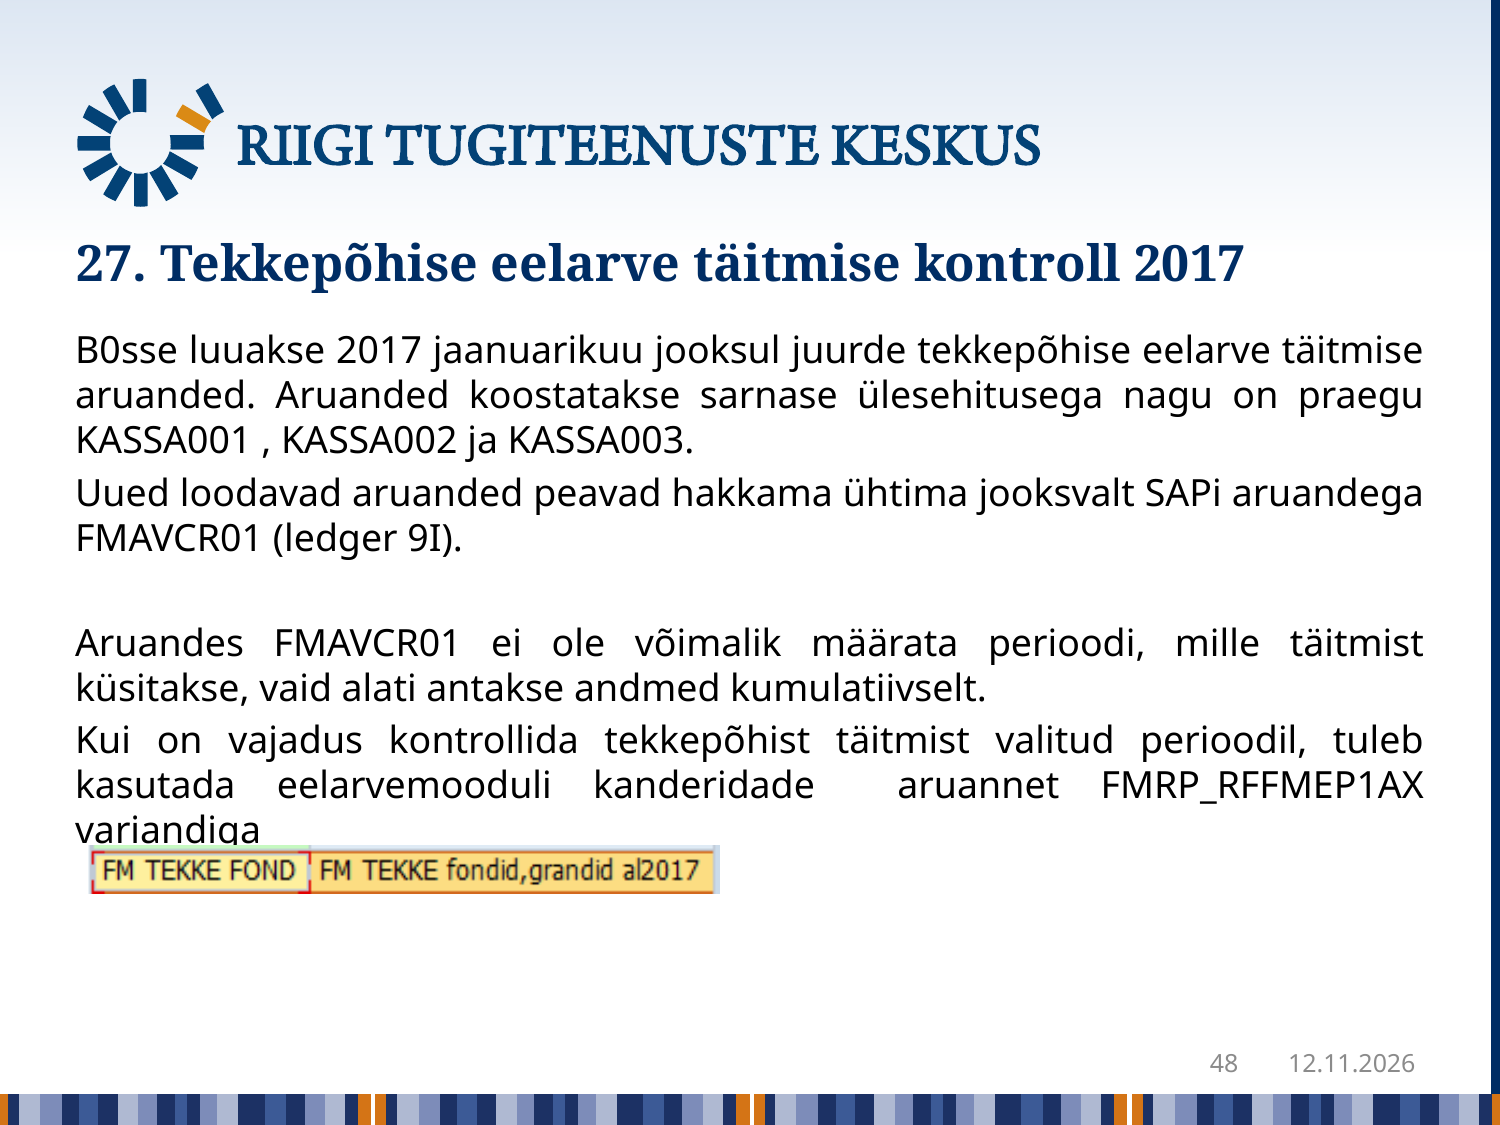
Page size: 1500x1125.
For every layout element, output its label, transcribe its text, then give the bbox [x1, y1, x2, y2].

list B0sse luuakse 2017 jaanuarikuu jooksul juurde tekkepõhise eelarve täitmise aruanded. Aruanded koostatakse sarnase ülesehitusega nagu on praegu KASSA001 , KASSA002 ja KASSA003. Uued loodavad aruanded peavad hakkama ühtima jooksvalt SAPi aruandega FMAVCR01 (ledger 9I). Aruandes FMAVCR01 ei ole võimalik määrata perioodi, mille täitmist küsitakse, vaid alati antakse andmed kumulatiivselt. Kui on vajadus kontrollida tekkepõhist täitmist valitud perioodil, tuleb kasutada eelarvemooduli kanderidade aruannet FMRP_RFFMEP1AX variandiga [75, 326, 1425, 1012]
title 27. Tekkepõhise eelarve täitmise kontroll 2017 [76, 231, 1427, 313]
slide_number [1269, 1035, 1431, 1095]
picture [88, 845, 721, 894]
slide_number 48 [1139, 1035, 1254, 1095]
